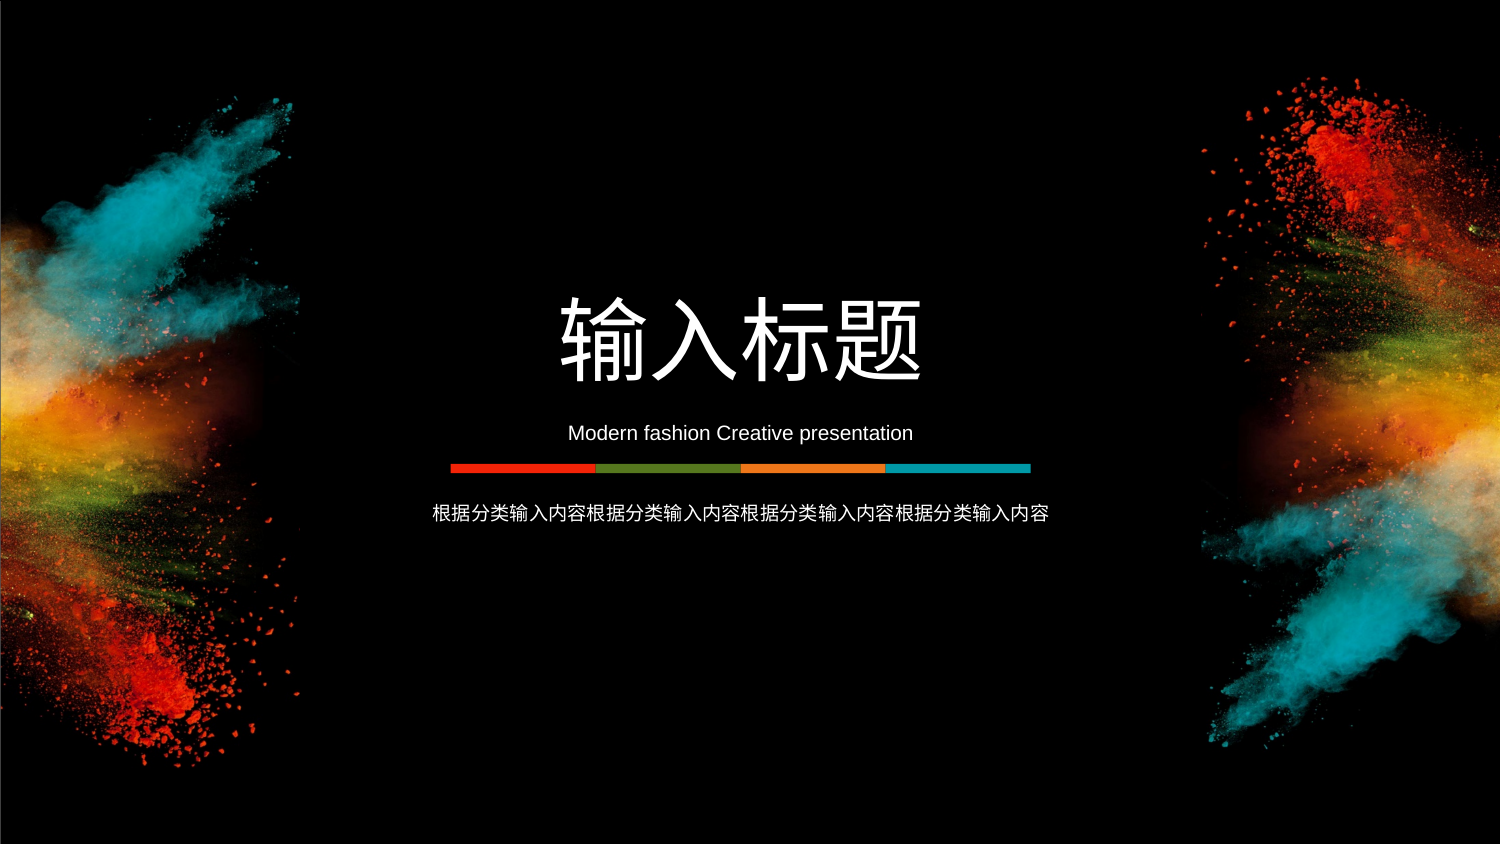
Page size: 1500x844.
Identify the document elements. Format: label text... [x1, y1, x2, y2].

picture [0, 2, 572, 844]
text_box 输入标题 [572, 275, 928, 401]
text_box Modern fashion Creative presentation [572, 412, 928, 452]
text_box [450, 463, 1031, 474]
text_box 根据分类输入内容根据分类输入内容根据分类输入内容根据分类输入内容 [572, 494, 928, 532]
picture [928, 1, 1500, 844]
